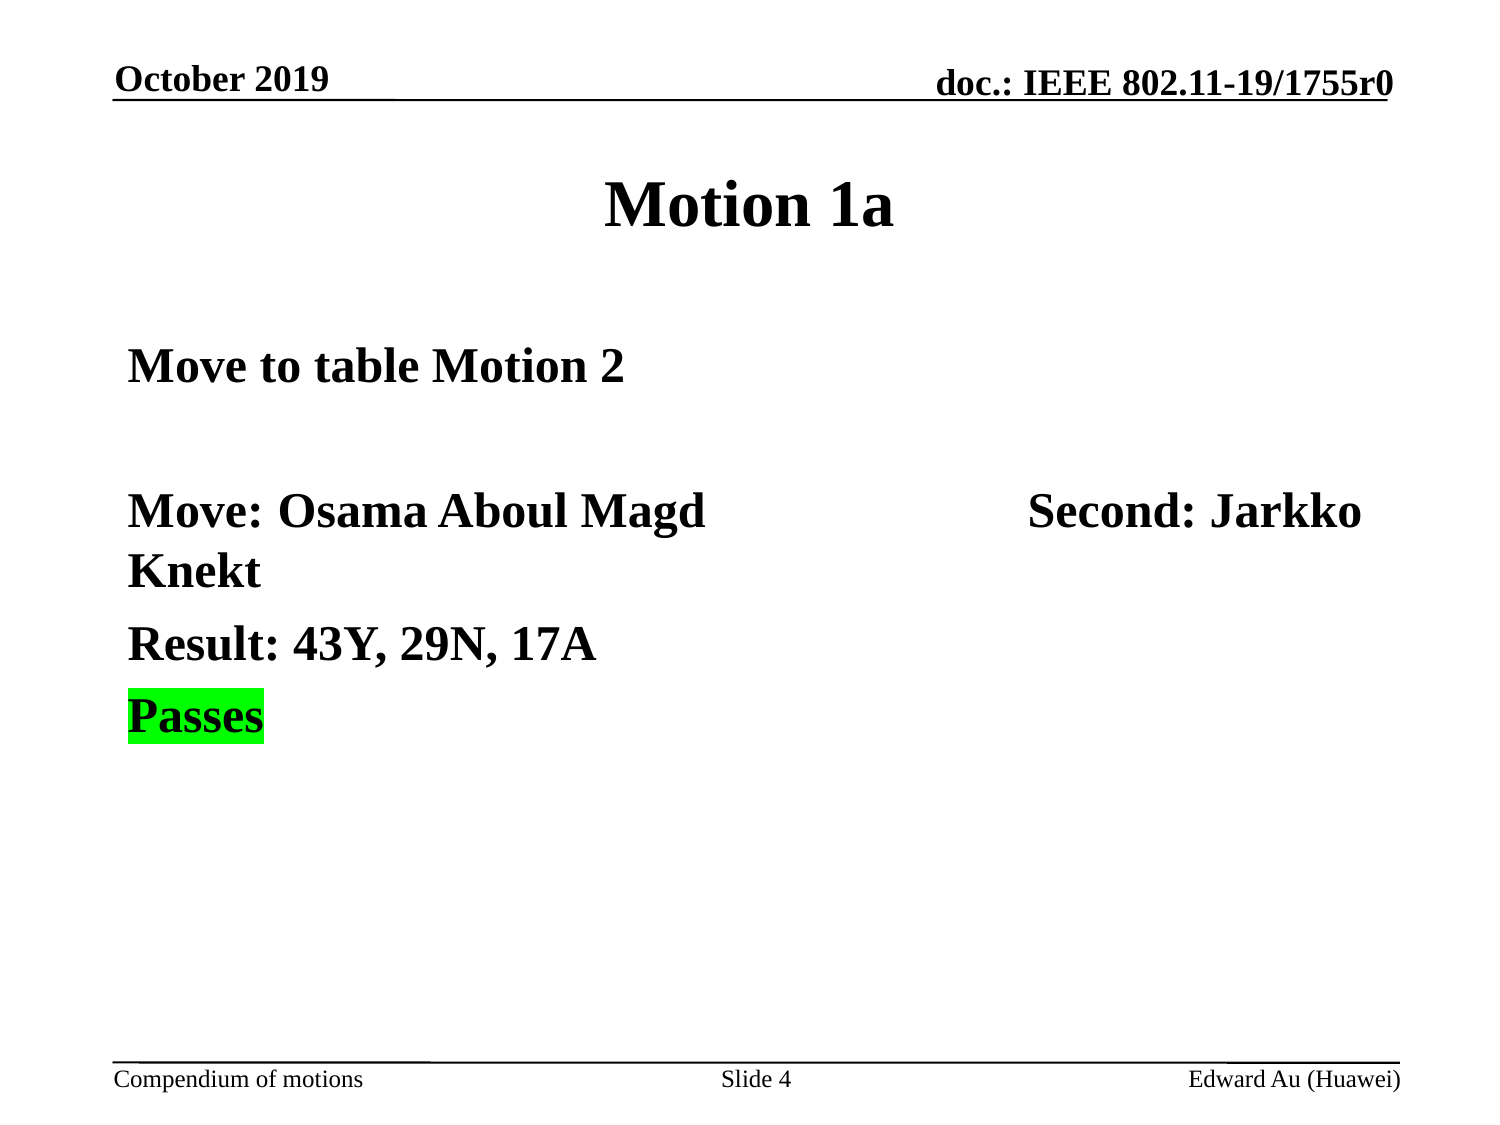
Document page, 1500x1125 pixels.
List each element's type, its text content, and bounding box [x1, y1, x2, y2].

footer Edward Au (Huawei) [878, 1061, 1402, 1093]
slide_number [114, 54, 423, 100]
title Motion 1a [112, 112, 1388, 288]
list Move to table Motion 2 Move: Osama Aboul Magd Second: Jarkko Knekt Result: 43Y, 29N, 17A Passes [112, 324, 1388, 1000]
slide_number Slide 4 [712, 1061, 800, 1123]
